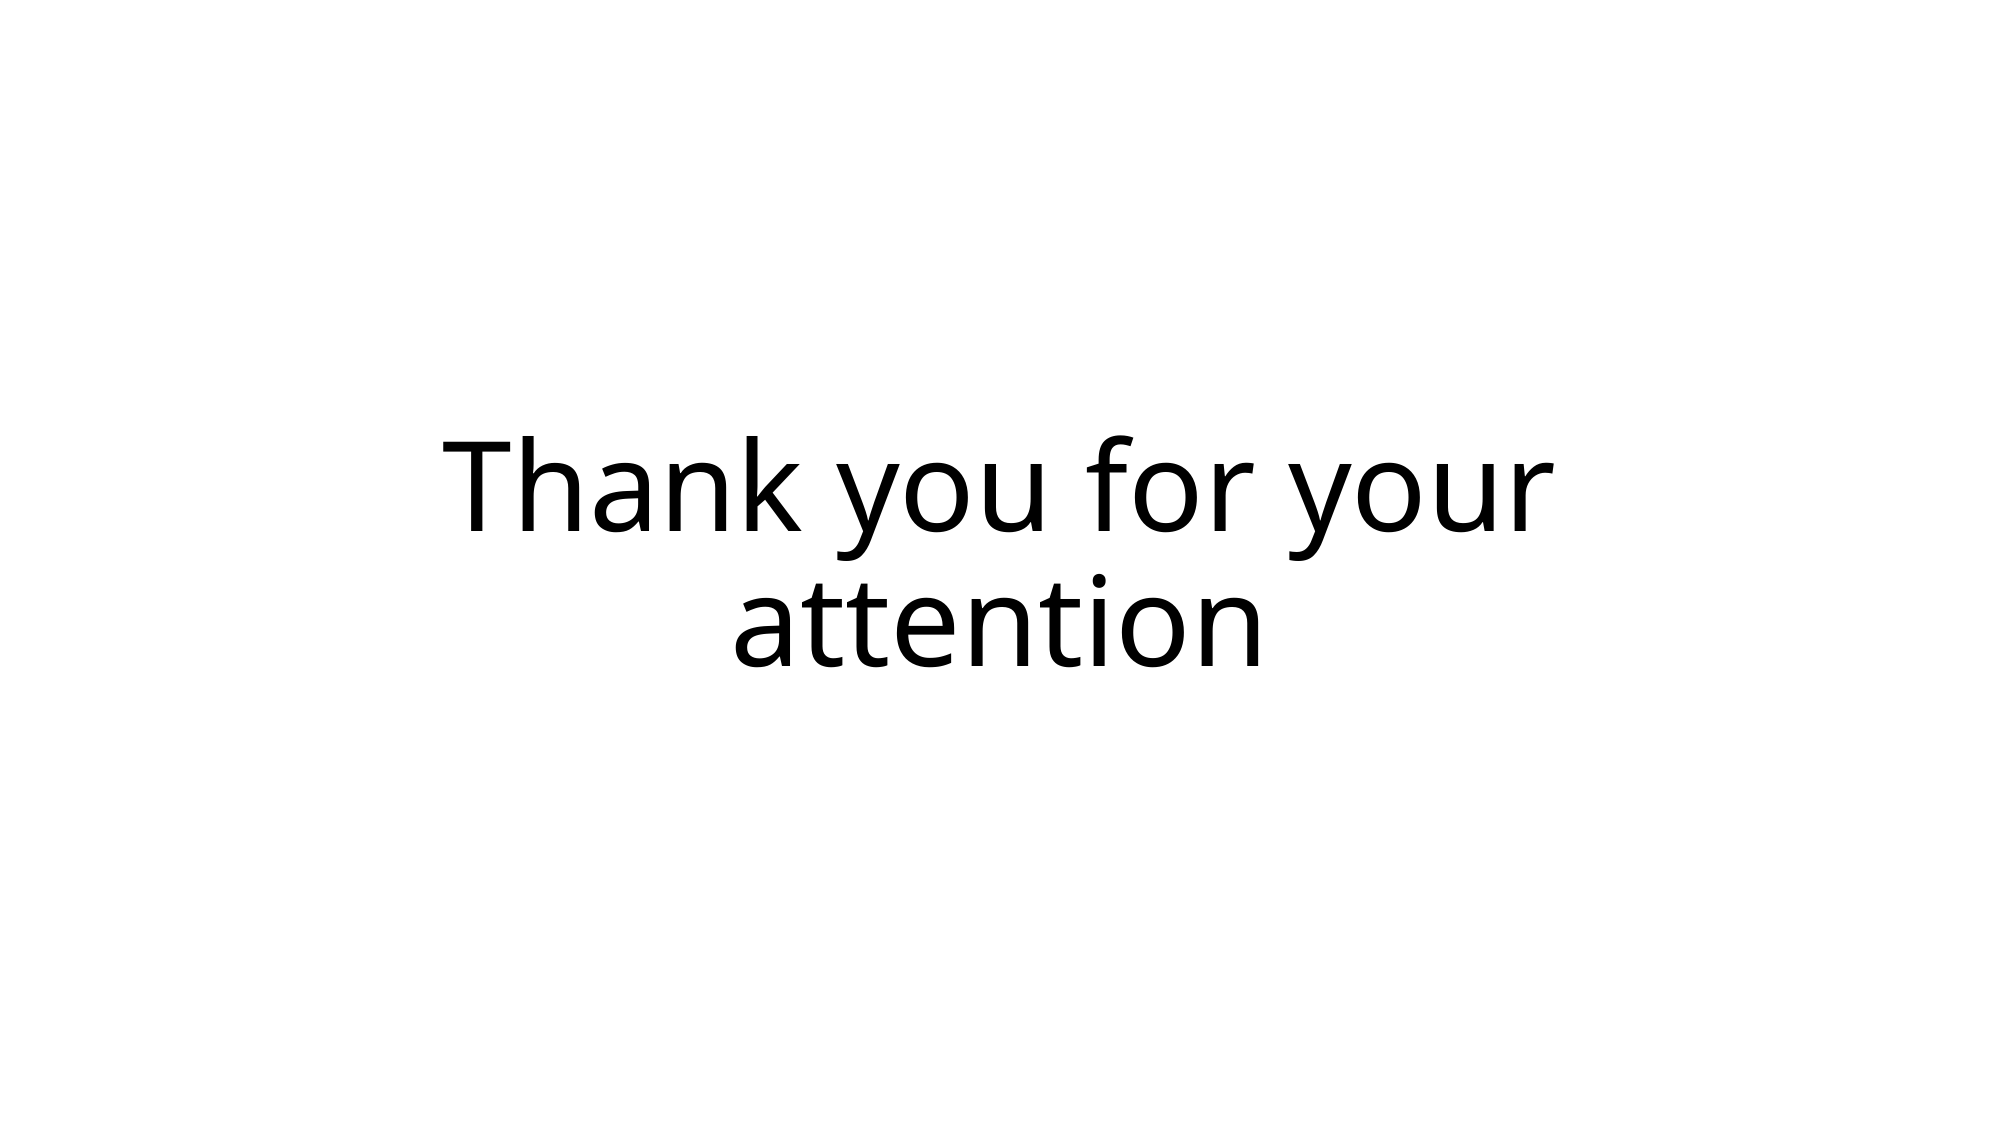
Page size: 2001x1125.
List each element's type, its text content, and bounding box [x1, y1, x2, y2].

title Thank you for your attention [249, 184, 1750, 702]
